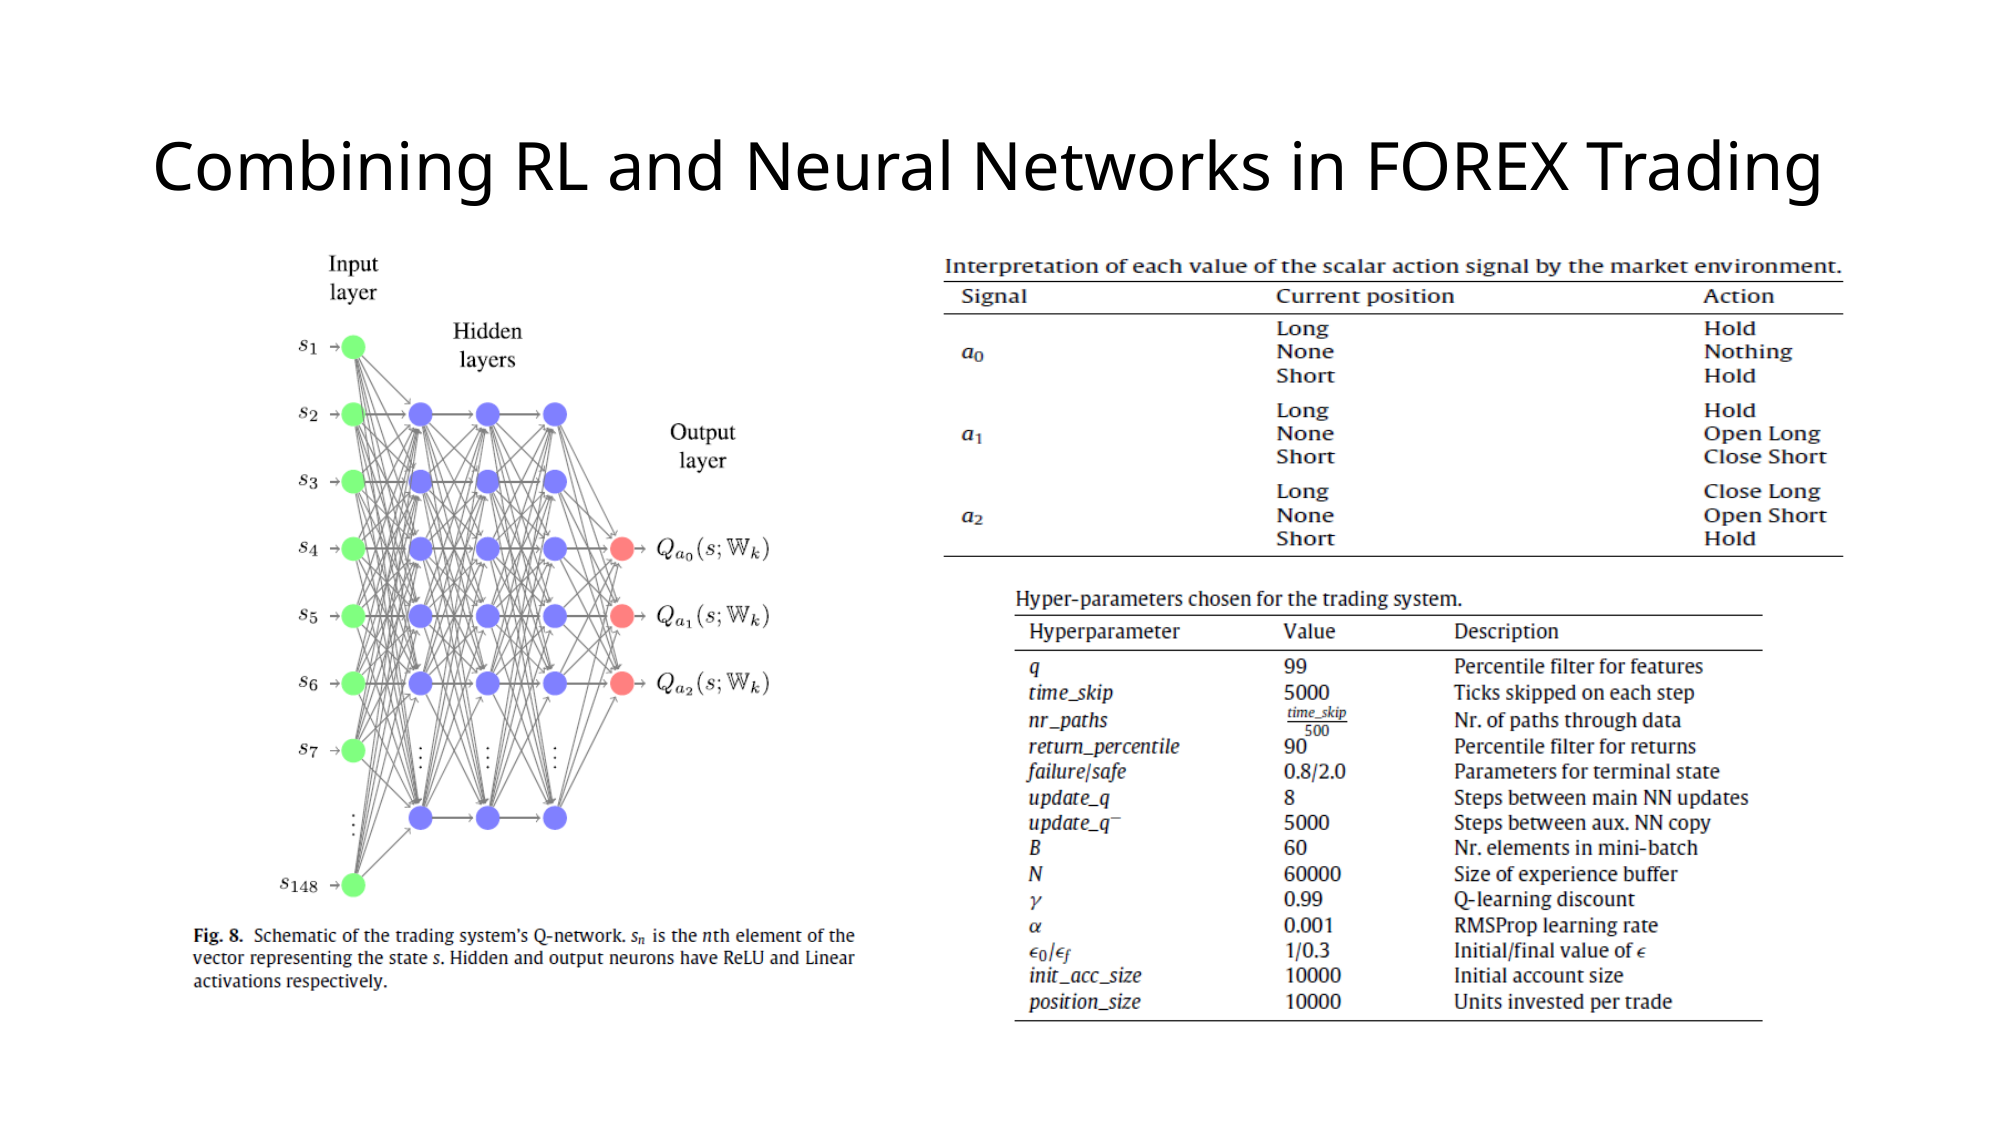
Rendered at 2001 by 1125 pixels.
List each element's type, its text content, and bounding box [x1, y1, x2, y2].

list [932, 251, 1863, 587]
picture [1011, 586, 1784, 1044]
title Combining RL and Neural Networks in FOREX Trading [137, 59, 1863, 278]
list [185, 226, 876, 1014]
